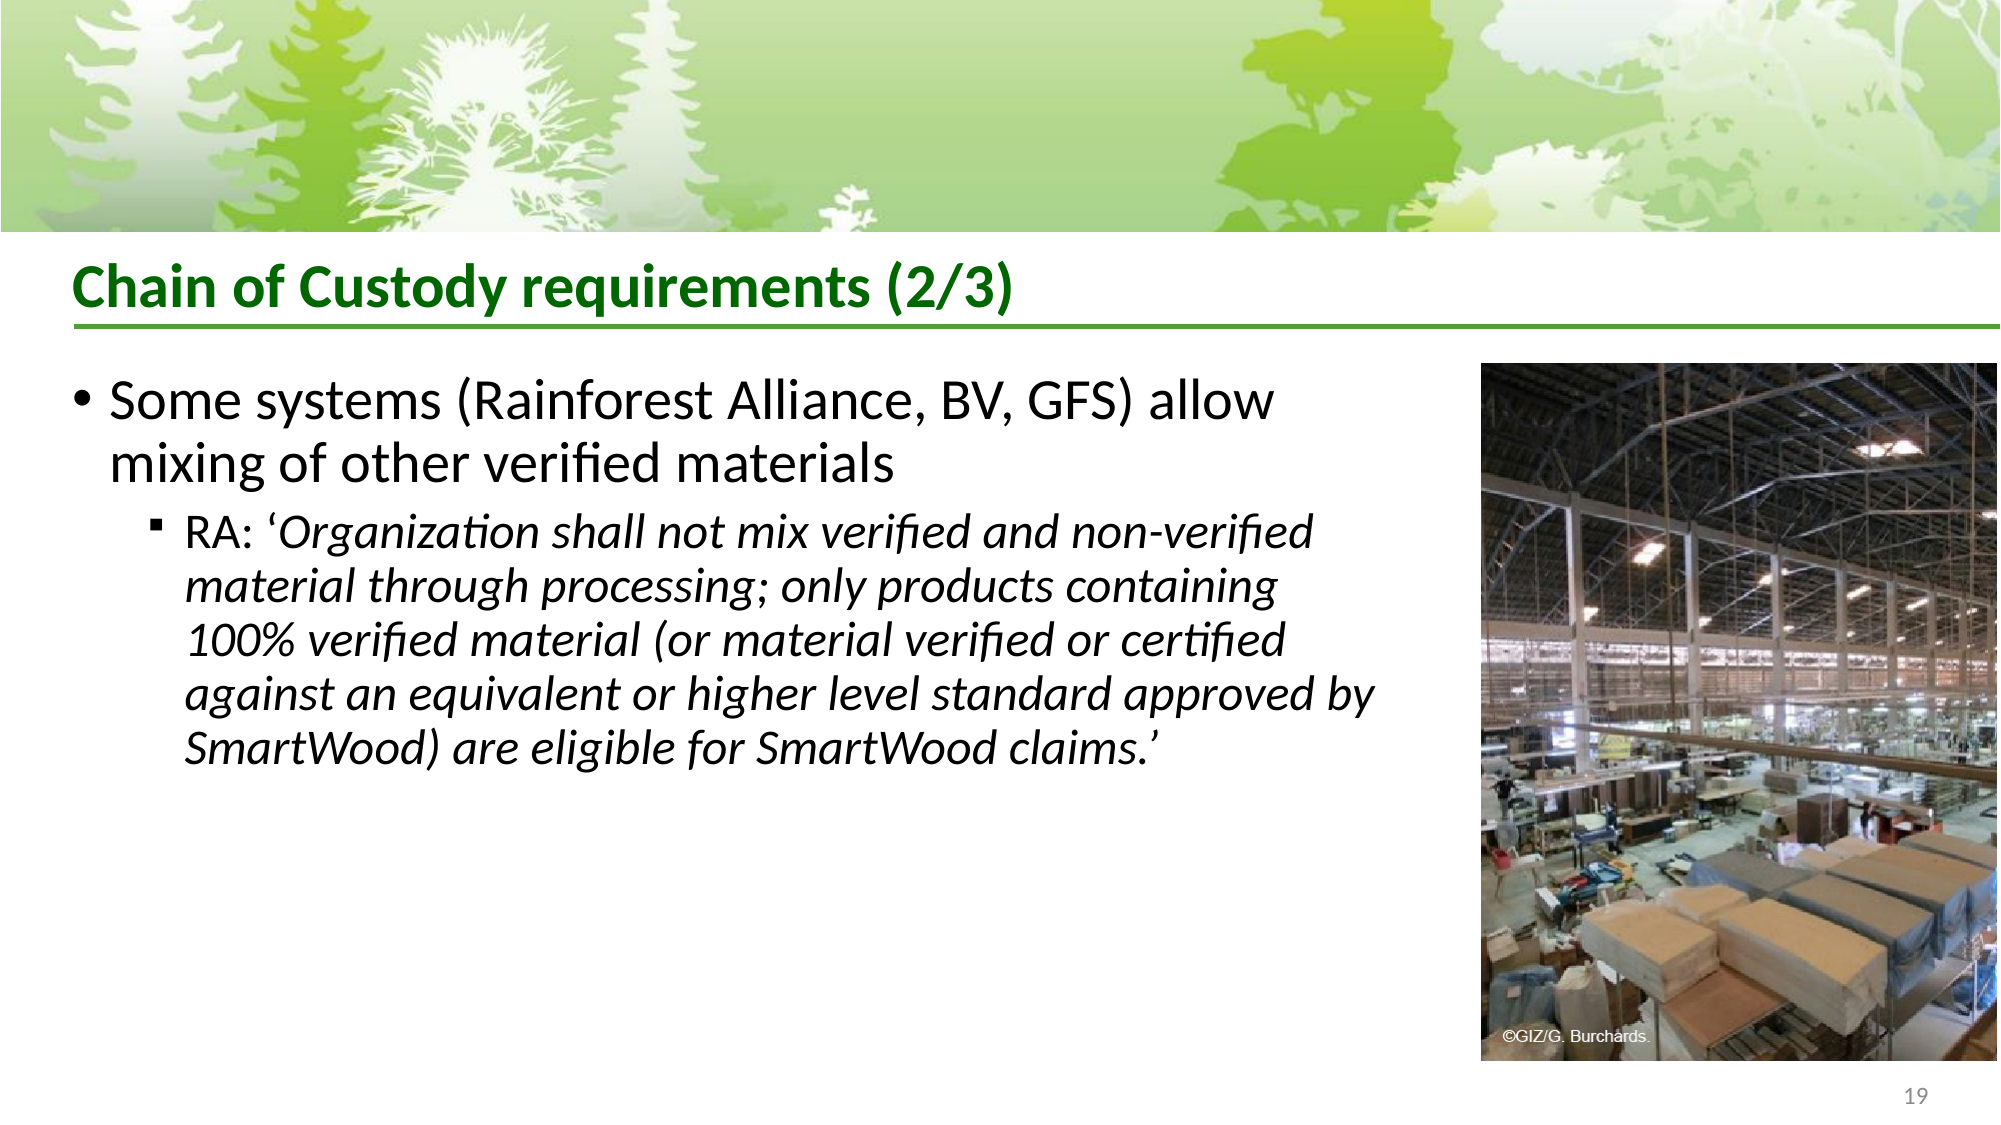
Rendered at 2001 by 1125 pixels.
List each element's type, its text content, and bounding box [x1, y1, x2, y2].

list Some systems (Rainforest Alliance, BV, GFS) allow mixing of other verified materials RA: ‘Organization shall not mix verified and non-verified material through processing; only products containing 100% verified material (or material verified or certified against an equivalent or higher level standard approved by SmartWood) are eligible for SmartWood claims.’ [57, 362, 1408, 1105]
picture [1481, 361, 2000, 1062]
title Chain of Custody requirements (2/3) [57, 193, 1408, 362]
picture [0, 0, 2000, 232]
slide_number 19 [1493, 1065, 1944, 1125]
